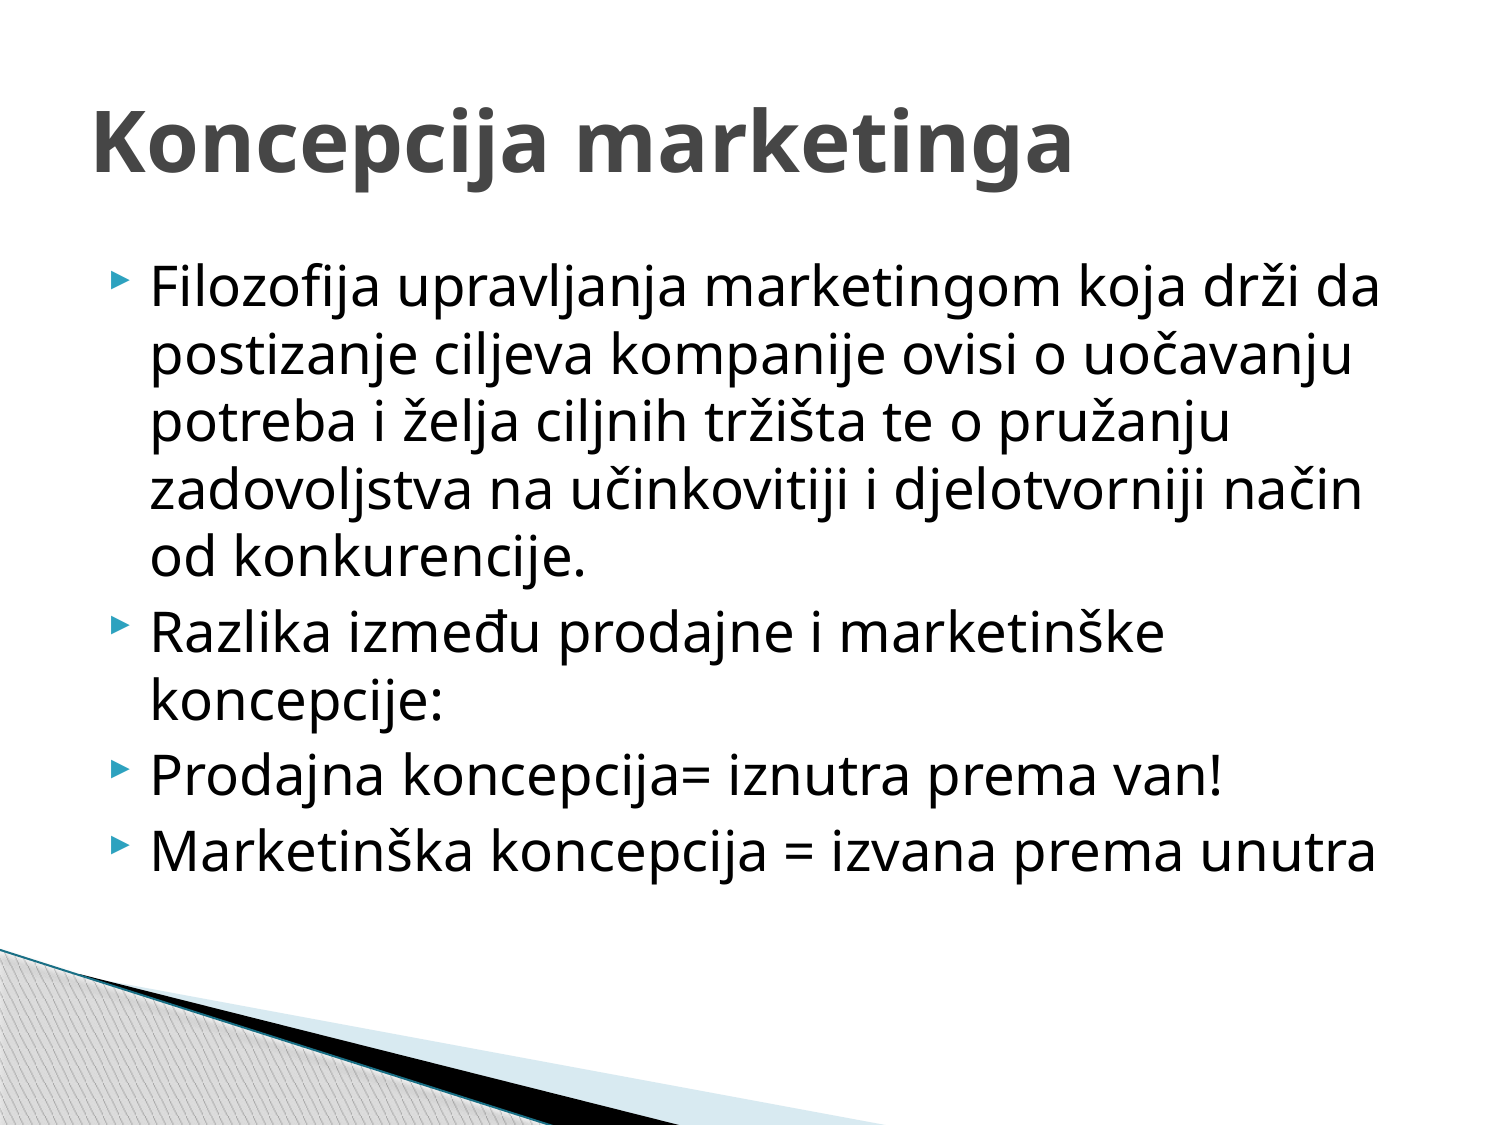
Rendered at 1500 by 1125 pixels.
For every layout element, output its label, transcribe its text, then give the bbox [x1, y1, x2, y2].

list Filozofija upravljanja marketingom koja drži da postizanje ciljeva kompanije ovisi o uočavanju potreba i želja ciljnih tržišta te o pružanju zadovoljstva na učinkovitiji i djelotvorniji način od konkurencije. Razlika između prodajne i marketinške koncepcije: Prodajna koncepcija= iznutra prema van! Marketinška koncepcija = izvana prema unutra [74, 242, 1426, 986]
title Koncepcija marketinga [75, 45, 1425, 233]
